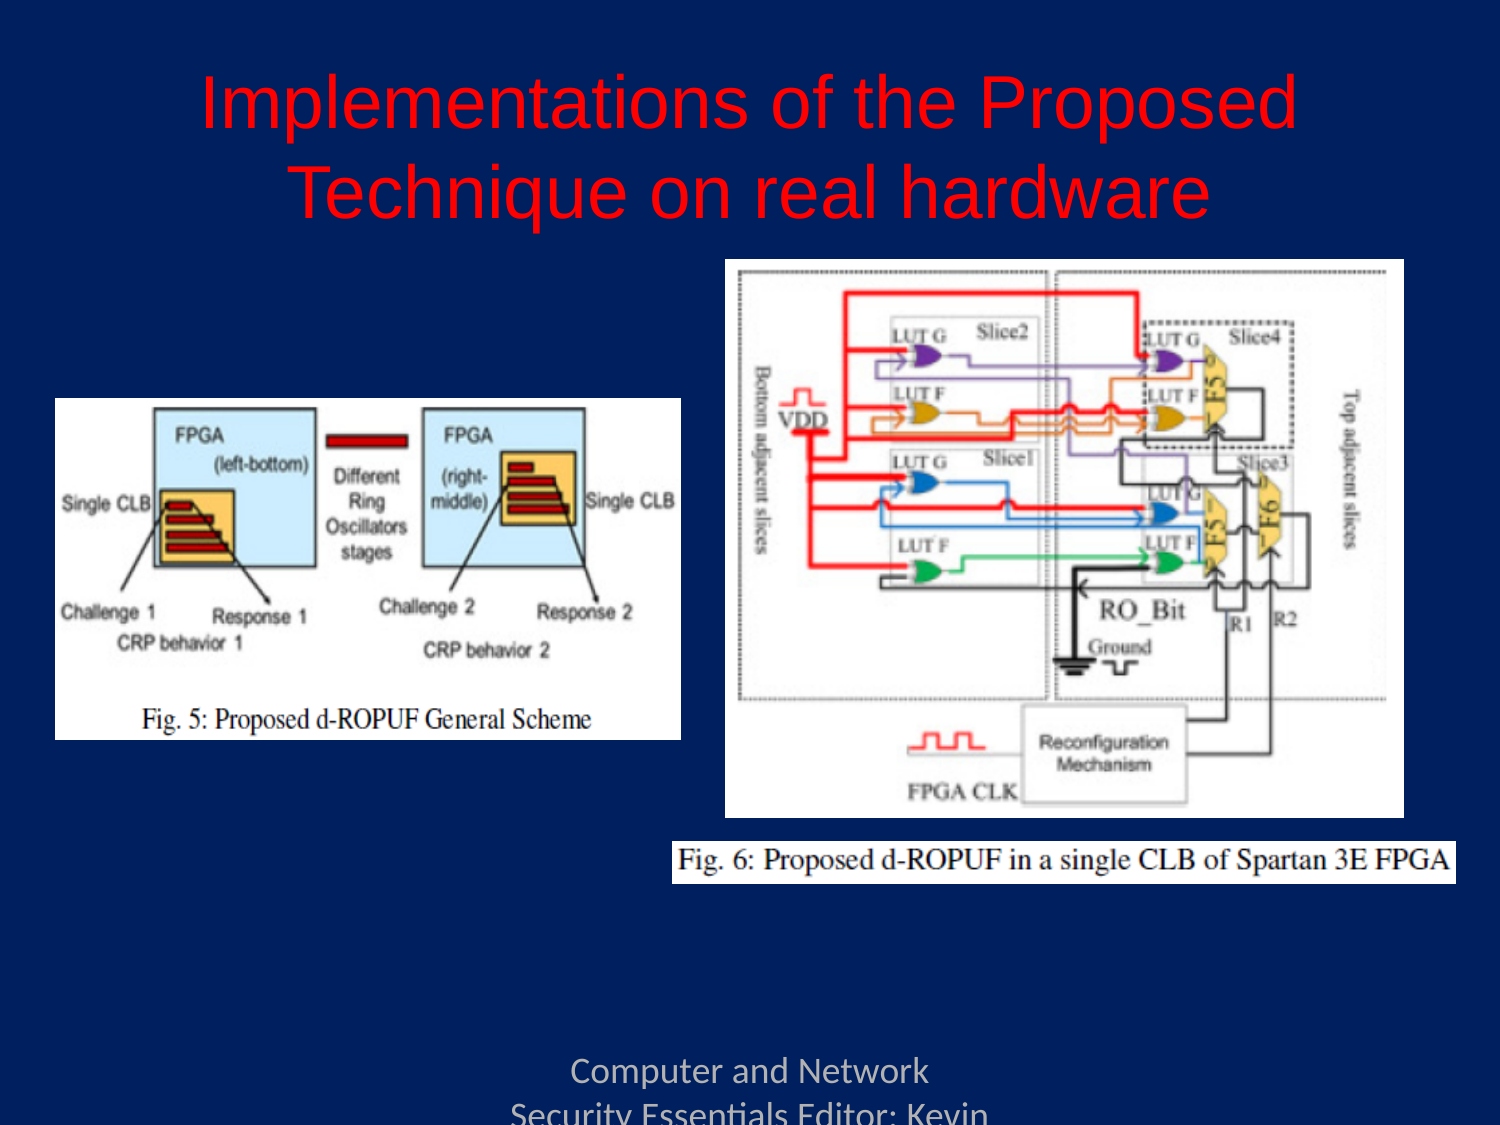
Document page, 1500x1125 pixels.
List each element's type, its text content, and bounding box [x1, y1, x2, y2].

picture [672, 840, 1456, 884]
footer Computer and Network Security Essentials Editor: Kevin Daimi Associate Editors: Guillermo Francia, Levent Ertaul, Luis H. Encinas, Eman El-Sheikh Published by Springer [510, 1046, 990, 1103]
title Implementations of the Proposed Technique on real hardware [44, 53, 1456, 236]
picture [55, 398, 681, 740]
picture [724, 259, 1404, 818]
